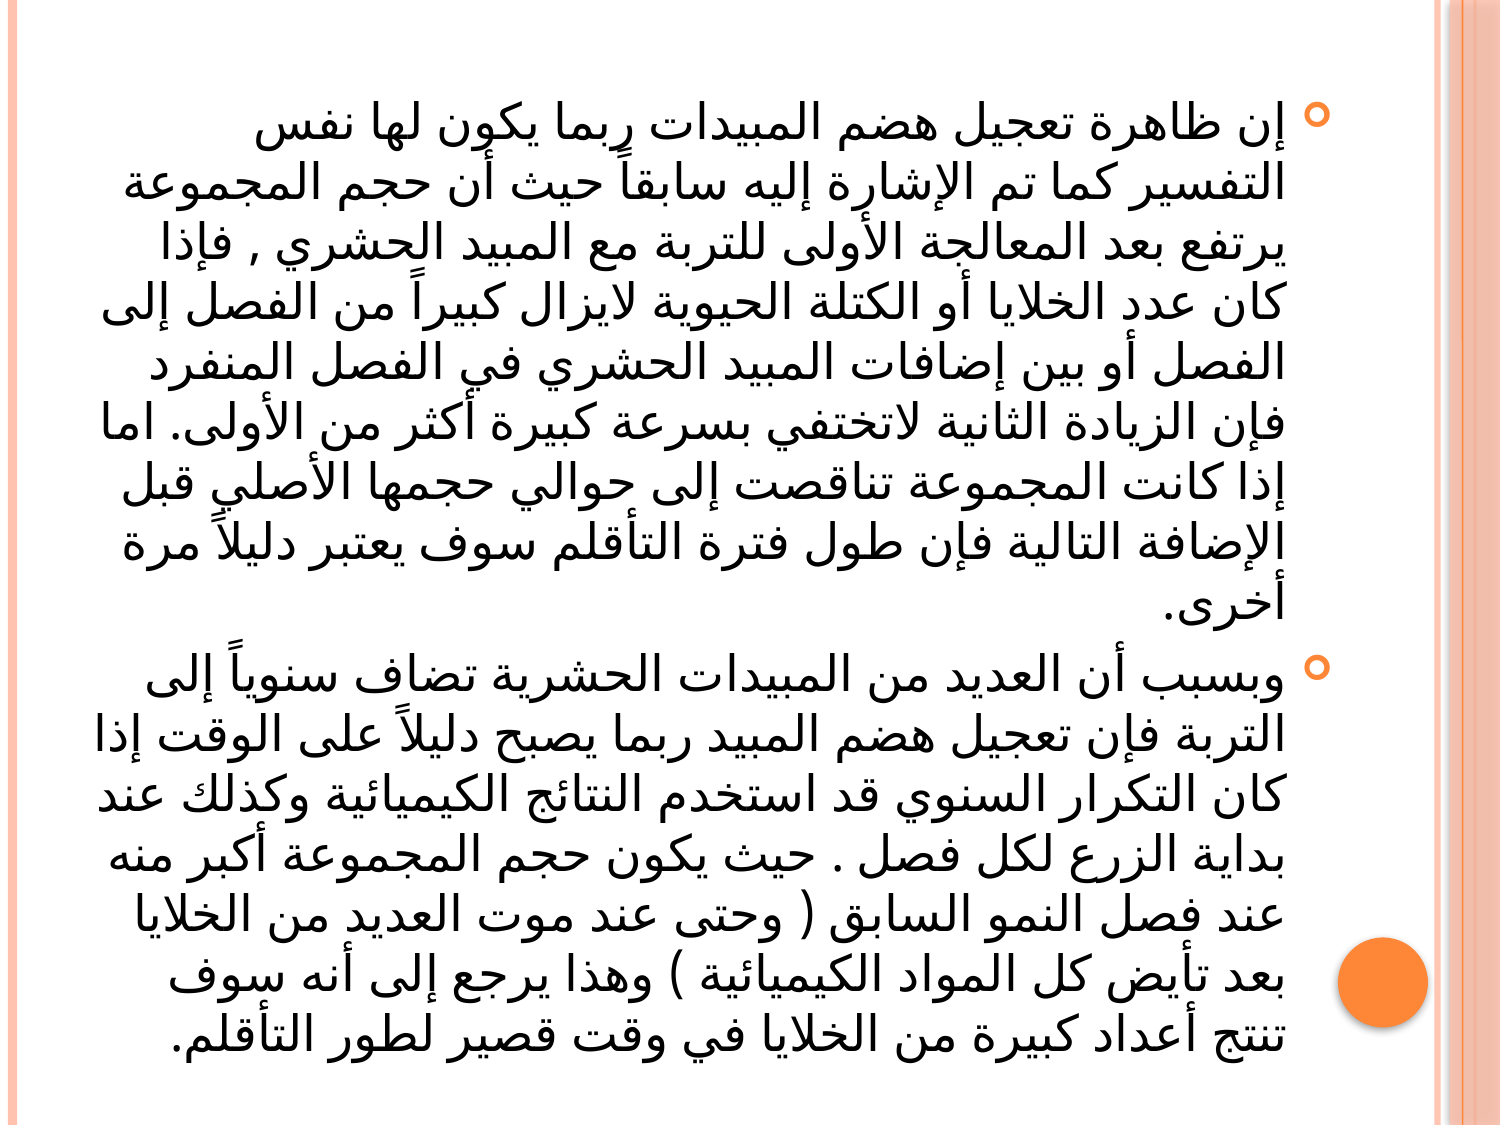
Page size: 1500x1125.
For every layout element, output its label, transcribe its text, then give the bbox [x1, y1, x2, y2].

list إن ظاهرة تعجيل هضم المبيدات ربما يكون لها نفس التفسير كما تم الإشارة إليه سابقاً حيث أن حجم المجموعة يرتفع بعد المعالجة الأولى للتربة مع المبيد الحشري , فإذا كان عدد الخلايا أو الكتلة الحيوية لايزال كبيراً من الفصل إلى الفصل أو بين إضافات المبيد الحشري في الفصل المنفرد فإن الزيادة الثانية لاتختفي بسرعة كبيرة أكثر من الأولى. اما إذا كانت المجموعة تناقصت إلى حوالي حجمها الأصلي قبل الإضافة التالية فإن طول فترة التأقلم سوف يعتبر دليلاً مرة أخرى. وبسبب أن العديد من المبيدات الحشرية تضاف سنوياً إلى التربة فإن تعجيل هضم المبيد ربما يصبح دليلاً على الوقت إذا كان التكرار السنوي قد استخدم النتائج الكيميائية وكذلك عند بداية الزرع لكل فصل . حيث يكون حجم المجموعة أكبر منه عند فصل النمو السابق ( وحتى عند موت العديد من الخلايا بعد تأيض كل المواد الكيميائية ) وهذا يرجع إلى أنه سوف تنتج أعداد كبيرة من الخلايا في وقت قصير لطور التأقلم. [75, 82, 1348, 1062]
